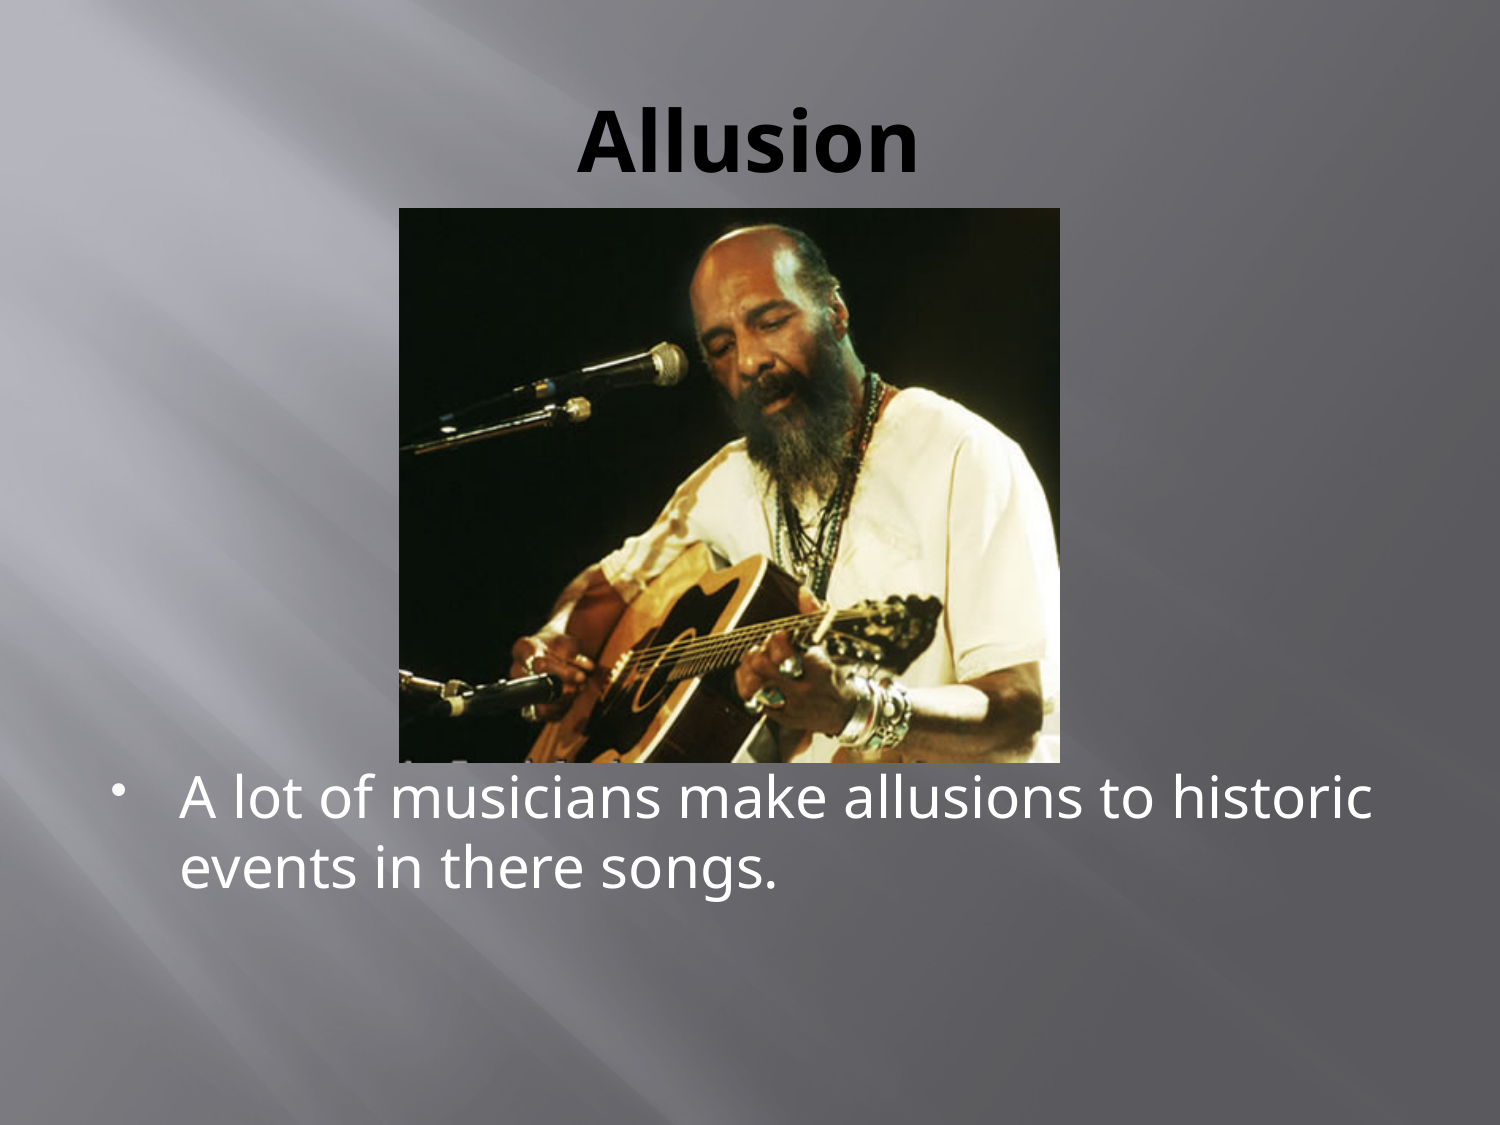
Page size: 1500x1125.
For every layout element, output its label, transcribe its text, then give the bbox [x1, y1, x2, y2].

list A lot of musicians make allusions to historic events in there songs. [75, 262, 1425, 1035]
title Allusion [75, 45, 1425, 233]
picture [399, 208, 1060, 763]
